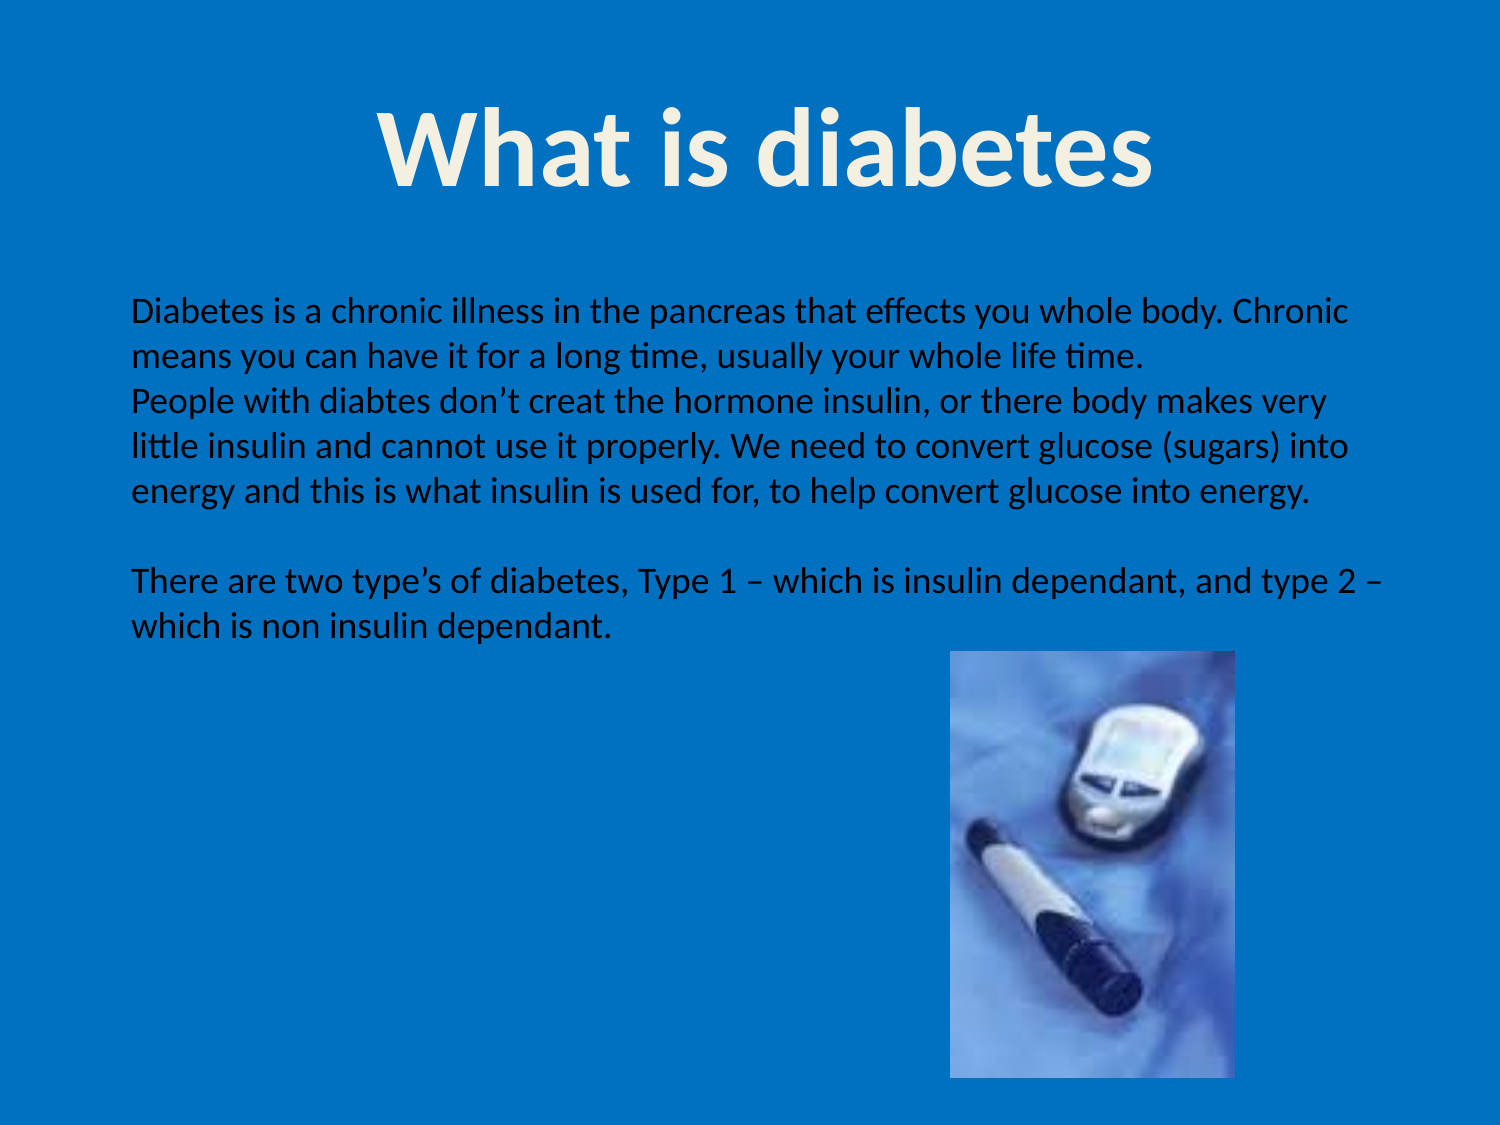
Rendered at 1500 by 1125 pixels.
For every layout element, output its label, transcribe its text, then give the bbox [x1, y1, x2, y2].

picture [950, 651, 1235, 1079]
text_box What is diabetes [361, 66, 1171, 217]
text_box Diabetes is a chronic illness in the pancreas that effects you whole body. Chronic means you can have it for a long time, usually your whole life time. People with diabtes don’t creat the hormone insulin, or there body makes very little insulin and cannot use it properly. We need to convert glucose (sugars) into energy and this is what insulin is used for, to help convert glucose into energy. There are two type’s of diabetes, Type 1 – which is insulin dependant, and type 2 – which is non insulin dependant. [116, 278, 1416, 654]
